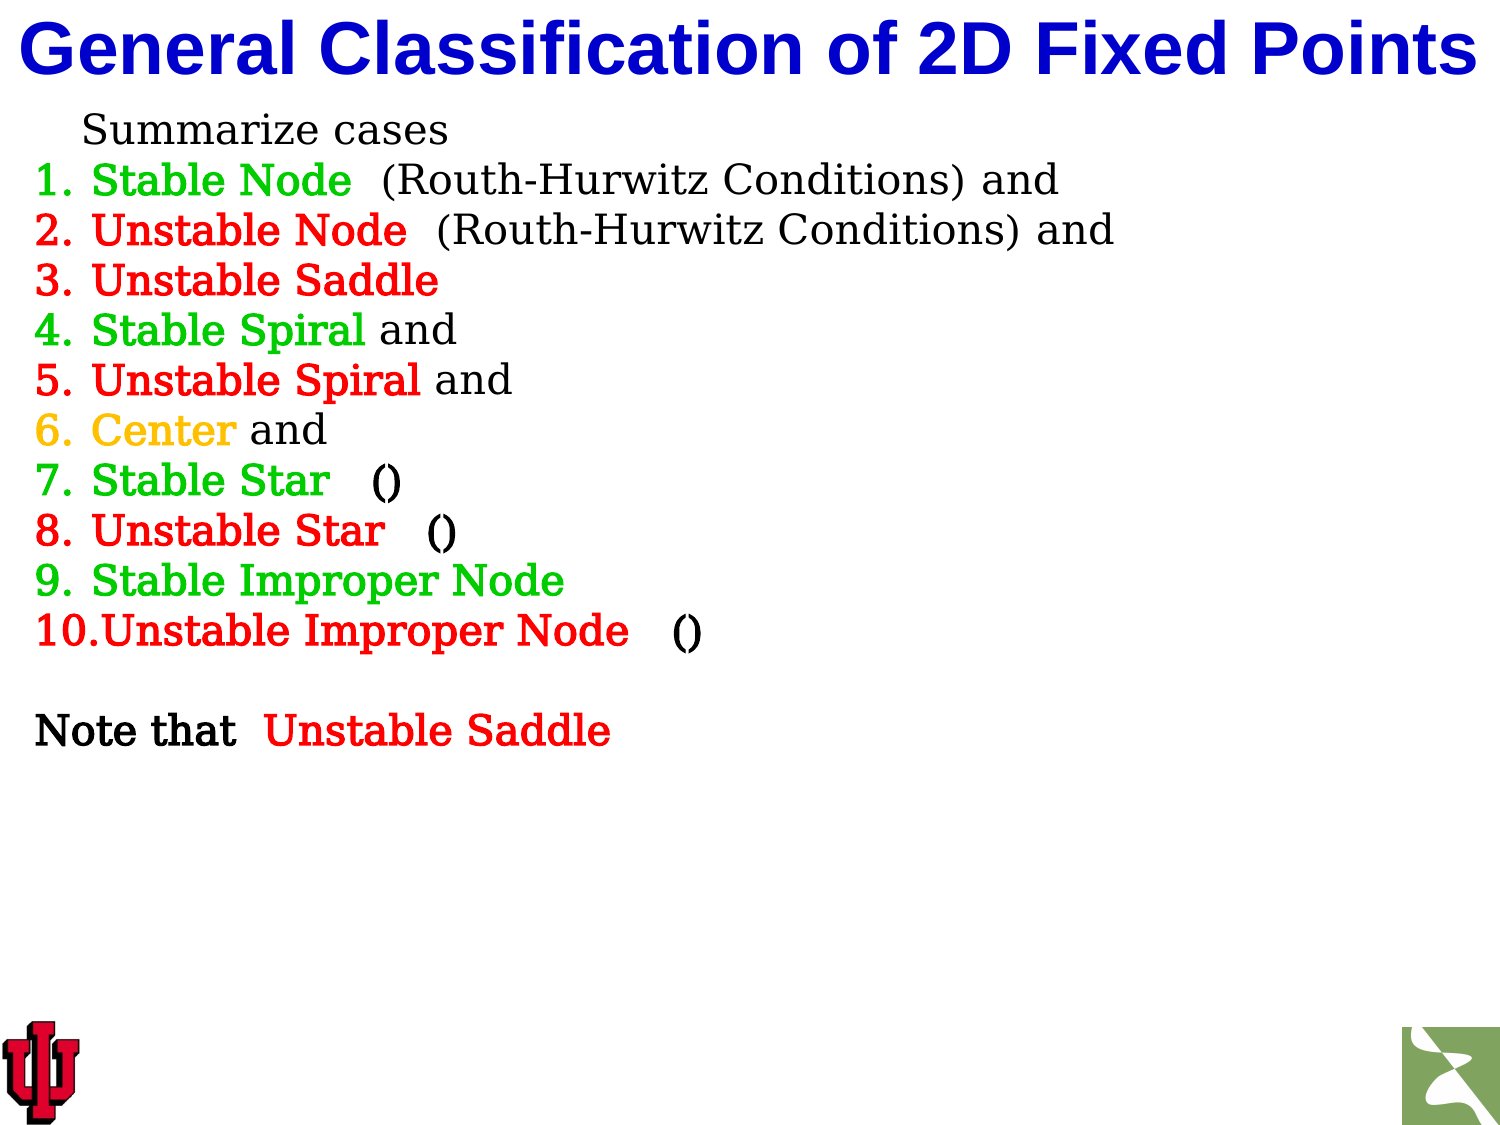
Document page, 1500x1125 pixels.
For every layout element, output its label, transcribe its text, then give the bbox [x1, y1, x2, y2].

picture [0, 1020, 80, 1125]
picture [1402, 1027, 1500, 1125]
title General Classification of 2D Fixed Points [0, 0, 1500, 90]
